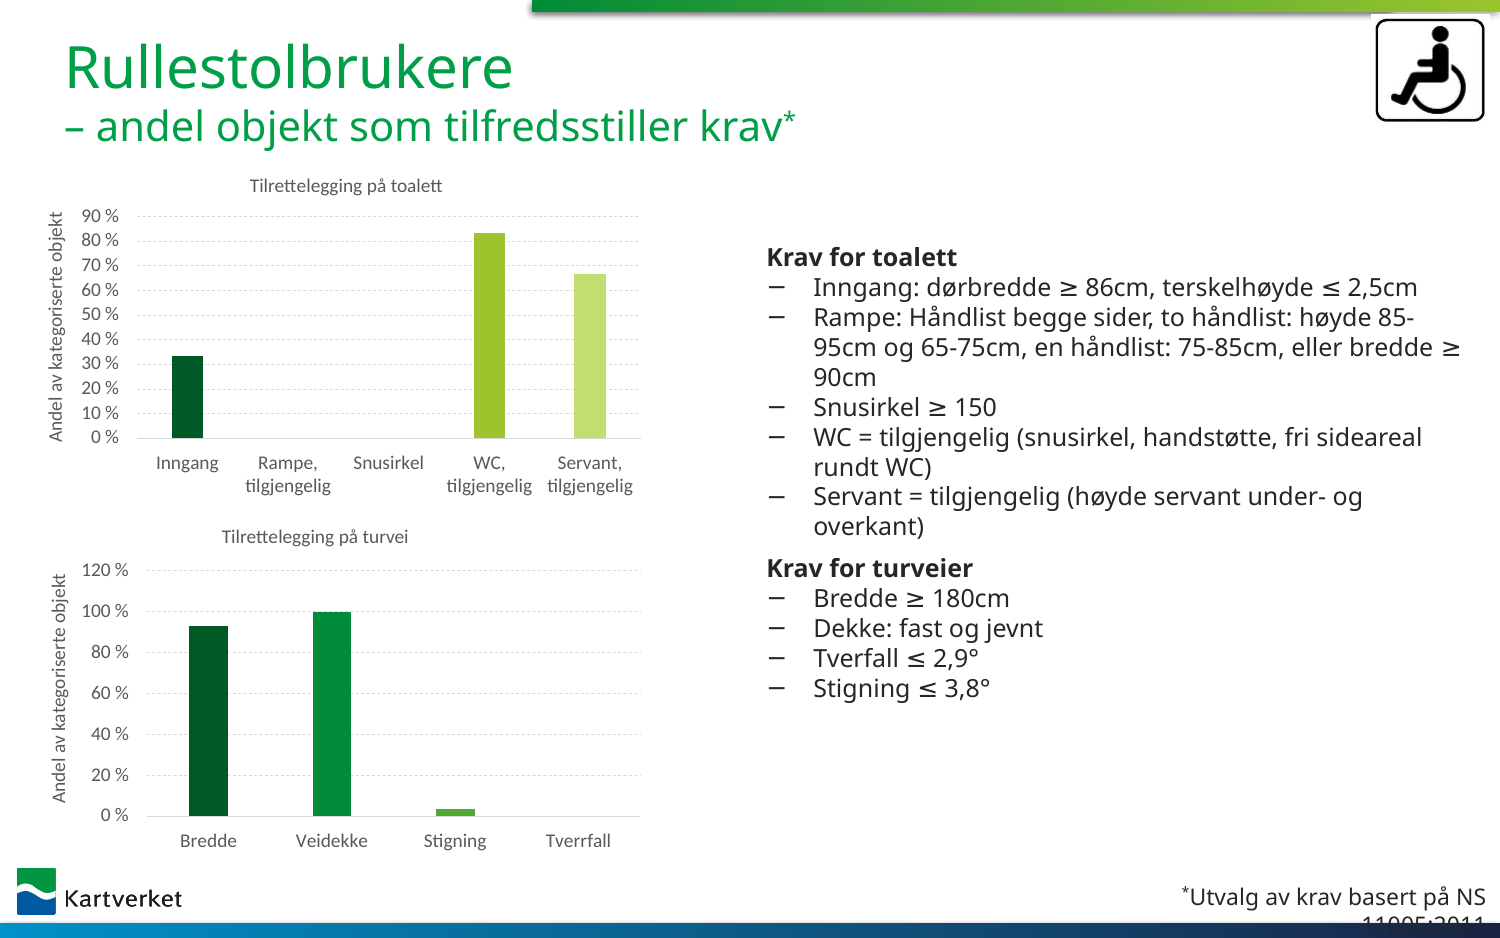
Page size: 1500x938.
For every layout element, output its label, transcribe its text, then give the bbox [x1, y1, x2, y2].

text_box Rullestolbrukere – andel objekt som tilfredsstiller krav* [49, 14, 1431, 158]
text_box Krav for toalett Inngang: dørbredde ≥ 86cm, terskelhøyde ≤ 2,5cm Rampe: Håndlist begge sider, to håndlist: høyde 85-95cm og 65-75cm, en håndlist: 75-85cm, eller bredde ≥ 90cm Snusirkel ≥ 150 WC = tilgjengelig (snusirkel, handstøtte, fri sideareal rundt WC) Servant = tilgjengelig (høyde servant under- og overkant) [751, 234, 1483, 545]
picture [41, 520, 652, 859]
picture [1371, 13, 1491, 127]
text_box *Utvalg av krav basert på NS 11005:2011 [1068, 873, 1500, 938]
text_box Krav for turveier Bredde ≥ 180cm Dekke: fast og jevnt Tverfall ≤ 2,9° Stigning ≤ 3,8° [751, 545, 1483, 710]
picture [41, 166, 652, 505]
